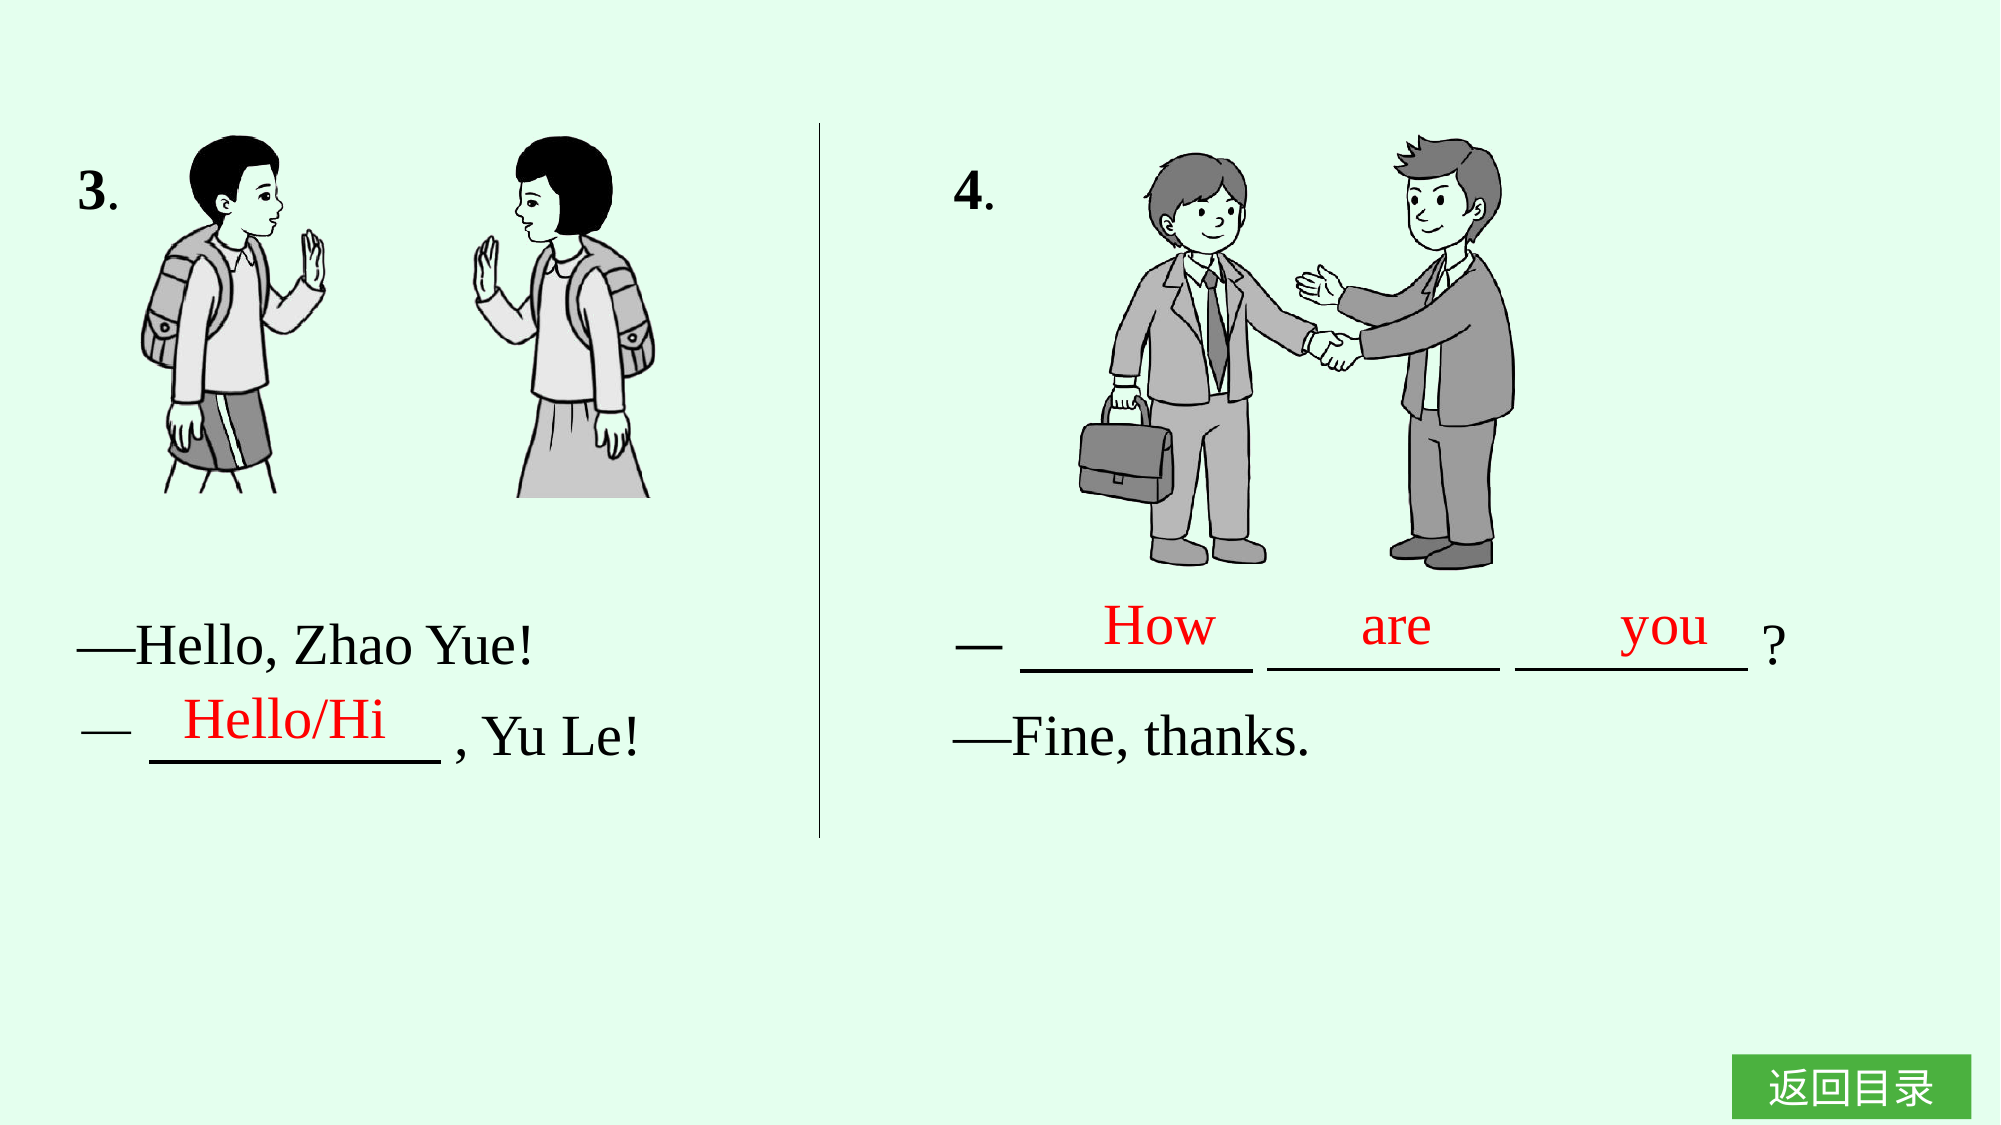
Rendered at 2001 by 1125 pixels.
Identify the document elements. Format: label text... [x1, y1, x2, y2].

text_box 3. —Hello, Zhao Yue! — , Yu Le! [62, 122, 745, 775]
text_box 4. — ? —Fine, thanks. [938, 122, 2000, 775]
text_box How are you [1088, 578, 1724, 664]
picture [129, 122, 678, 501]
picture [1054, 122, 1537, 593]
text_box Hello/Hi [168, 672, 403, 758]
